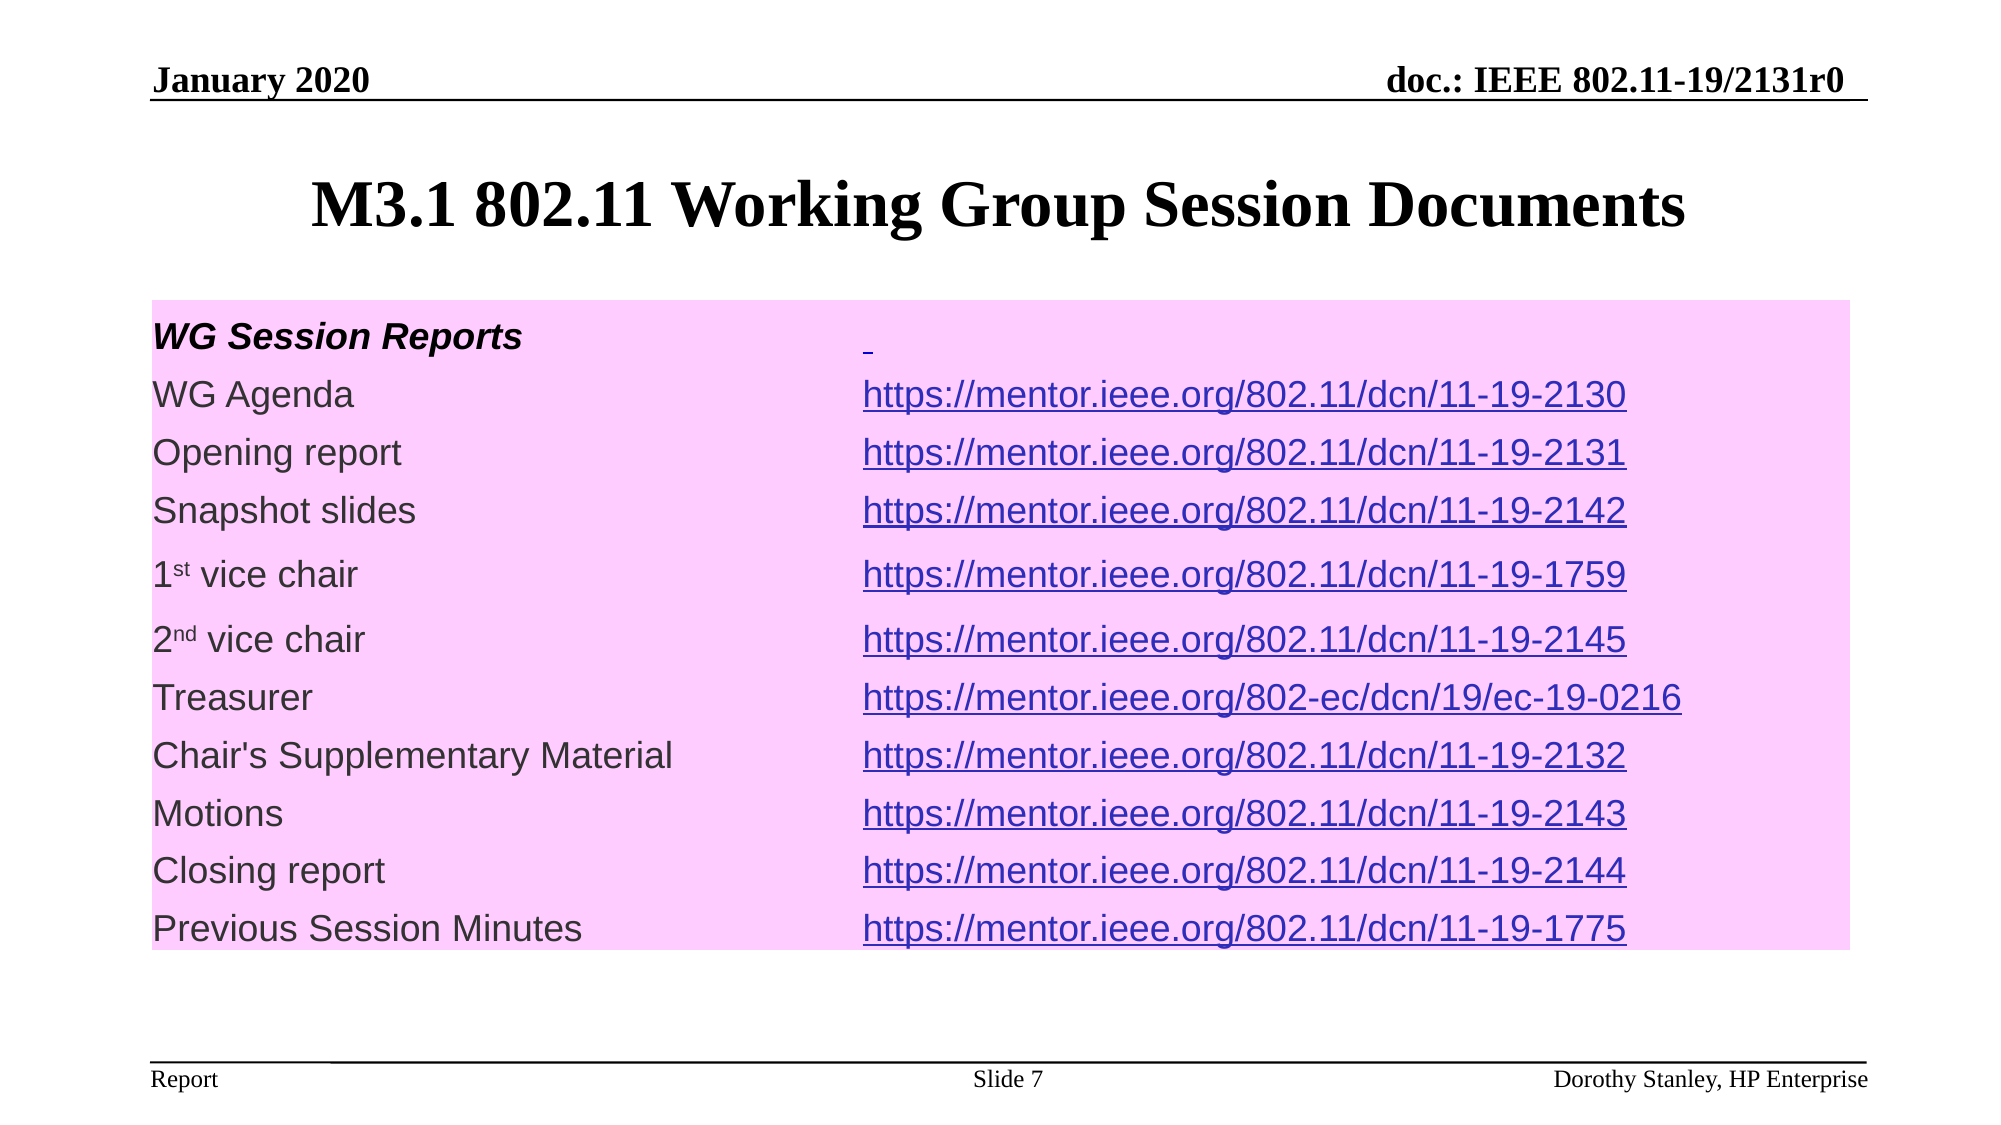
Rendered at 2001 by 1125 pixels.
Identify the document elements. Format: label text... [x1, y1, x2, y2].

table_cell Closing report [152, 834, 862, 892]
table_header WG Session Reports [152, 300, 862, 358]
table_cell https://mentor.ieee.org/802.11/dcn/11-19-2132 [862, 718, 1850, 776]
table_cell https://mentor.ieee.org/802.11/dcn/11-19-2145 [862, 596, 1850, 660]
table_header [862, 300, 1850, 358]
table_cell https://mentor.ieee.org/802.11/dcn/11-19-1775 [862, 892, 1850, 950]
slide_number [152, 54, 406, 101]
table_cell https://mentor.ieee.org/802.11/dcn/11-19-2143 [862, 776, 1850, 834]
table_cell 2nd vice chair [152, 596, 862, 660]
table_cell WG Agenda [152, 358, 862, 416]
table_cell https://mentor.ieee.org/802.11/dcn/11-19-1759 [862, 531, 1850, 596]
table_cell Snapshot slides [152, 473, 862, 531]
table_cell https://mentor.ieee.org/802.11/dcn/11-19-2131 [862, 416, 1850, 473]
table_cell https://mentor.ieee.org/802.11/dcn/11-19-2144 [862, 834, 1850, 892]
table_cell Treasurer [152, 660, 862, 718]
table_cell 1st vice chair [152, 531, 862, 596]
title M3.1 802.11 Working Group Session Documents [150, 112, 1850, 288]
table_cell Opening report [152, 416, 862, 473]
table_cell Motions [152, 776, 862, 834]
table_cell https://mentor.ieee.org/802-ec/dcn/19/ec-19-0216 [862, 660, 1850, 718]
table_cell https://mentor.ieee.org/802.11/dcn/11-19-2130 [862, 358, 1850, 416]
table_cell Chair's Supplementary Material [152, 718, 862, 776]
slide_number Slide 7 [964, 1061, 1053, 1093]
table_cell Previous Session Minutes [152, 892, 862, 950]
footer Dorothy Stanley, HP Enterprise [1512, 1061, 1869, 1093]
table_cell https://mentor.ieee.org/802.11/dcn/11-19-2142 [862, 473, 1850, 531]
